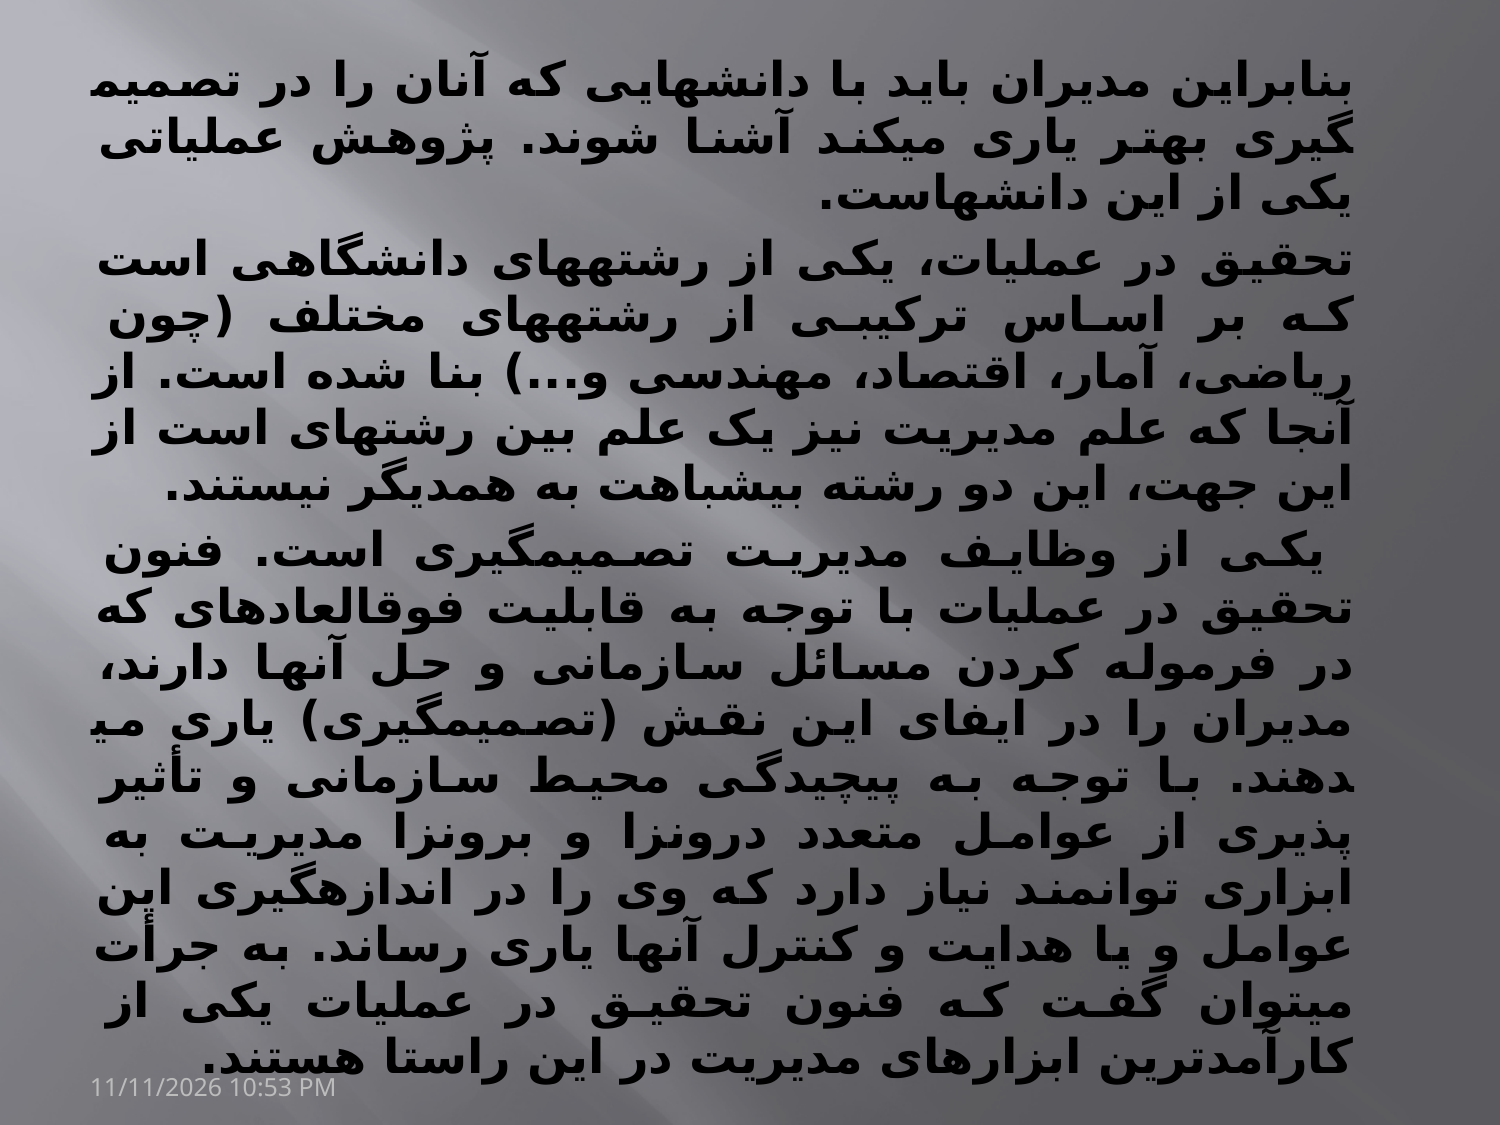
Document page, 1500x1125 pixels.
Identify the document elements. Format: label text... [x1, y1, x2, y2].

slide_number 20/مارس/1 [75, 1052, 425, 1113]
list بنابراین مدیران باید با دانش­هایی که آنان را در تصمیم­گیری بهتر یاری می­کند آشنا شوند. پژوهش عملیاتی یکی از این دانش­هاست. تحقیق در عملیات، یکی از رشته­های دانشگاهی است که بر اساس ترکیبی از رشته­های مختلف (چون ریاضی، آمار، اقتصاد، مهندسی و...) بنا شده است. از آنجا که علم مدیریت نیز یک علم بین رشته­ای است از این جهت، این دو رشته بی­شباهت به همدیگر نیستند. یکی از وظایف مدیریت تصمیم­گیری است. فنون تحقیق در عملیات با توجه به قابلیت فوق­العاده­ای که در فرموله کردن مسائل سازمانی و حل آنها دارند، مدیران را در ایفای این نقش (تصمیم­گیری) یاری می­دهند. با توجه به پیچیدگی محیط سازمانی و تأثیر پذیری از عوامل متعدد درون­زا و برون­زا مدیریت به ابزاری توانمند نیاز دارد که وی را در اندازه­گیری این عوامل و یا هدایت و کنترل آنها یاری رساند. به جرأت می­توان گفت که فنون تحقیق در عملیات یکی از کارآمدترین ابزارهای مدیریت در این راستا هستند. [76, 42, 1449, 1106]
